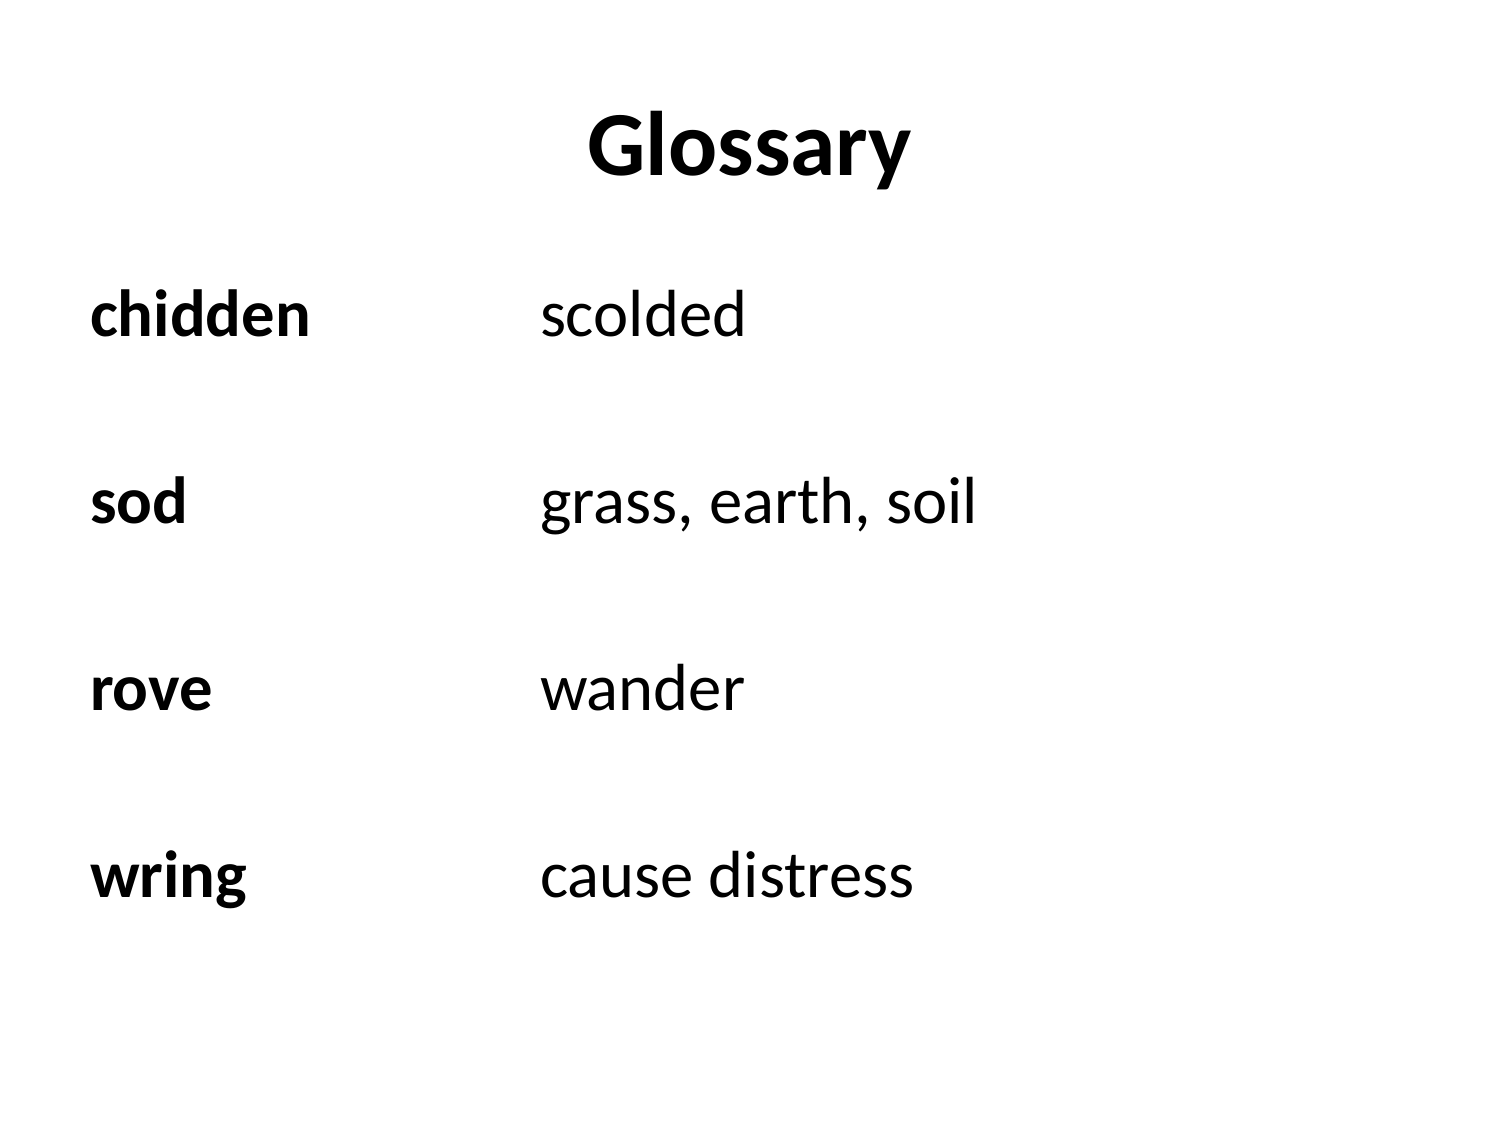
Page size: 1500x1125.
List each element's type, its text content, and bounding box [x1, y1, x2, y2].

list chidden scolded sod grass, earth, soil rove wander wring cause distress [75, 262, 1425, 1005]
title Glossary [75, 45, 1425, 233]
